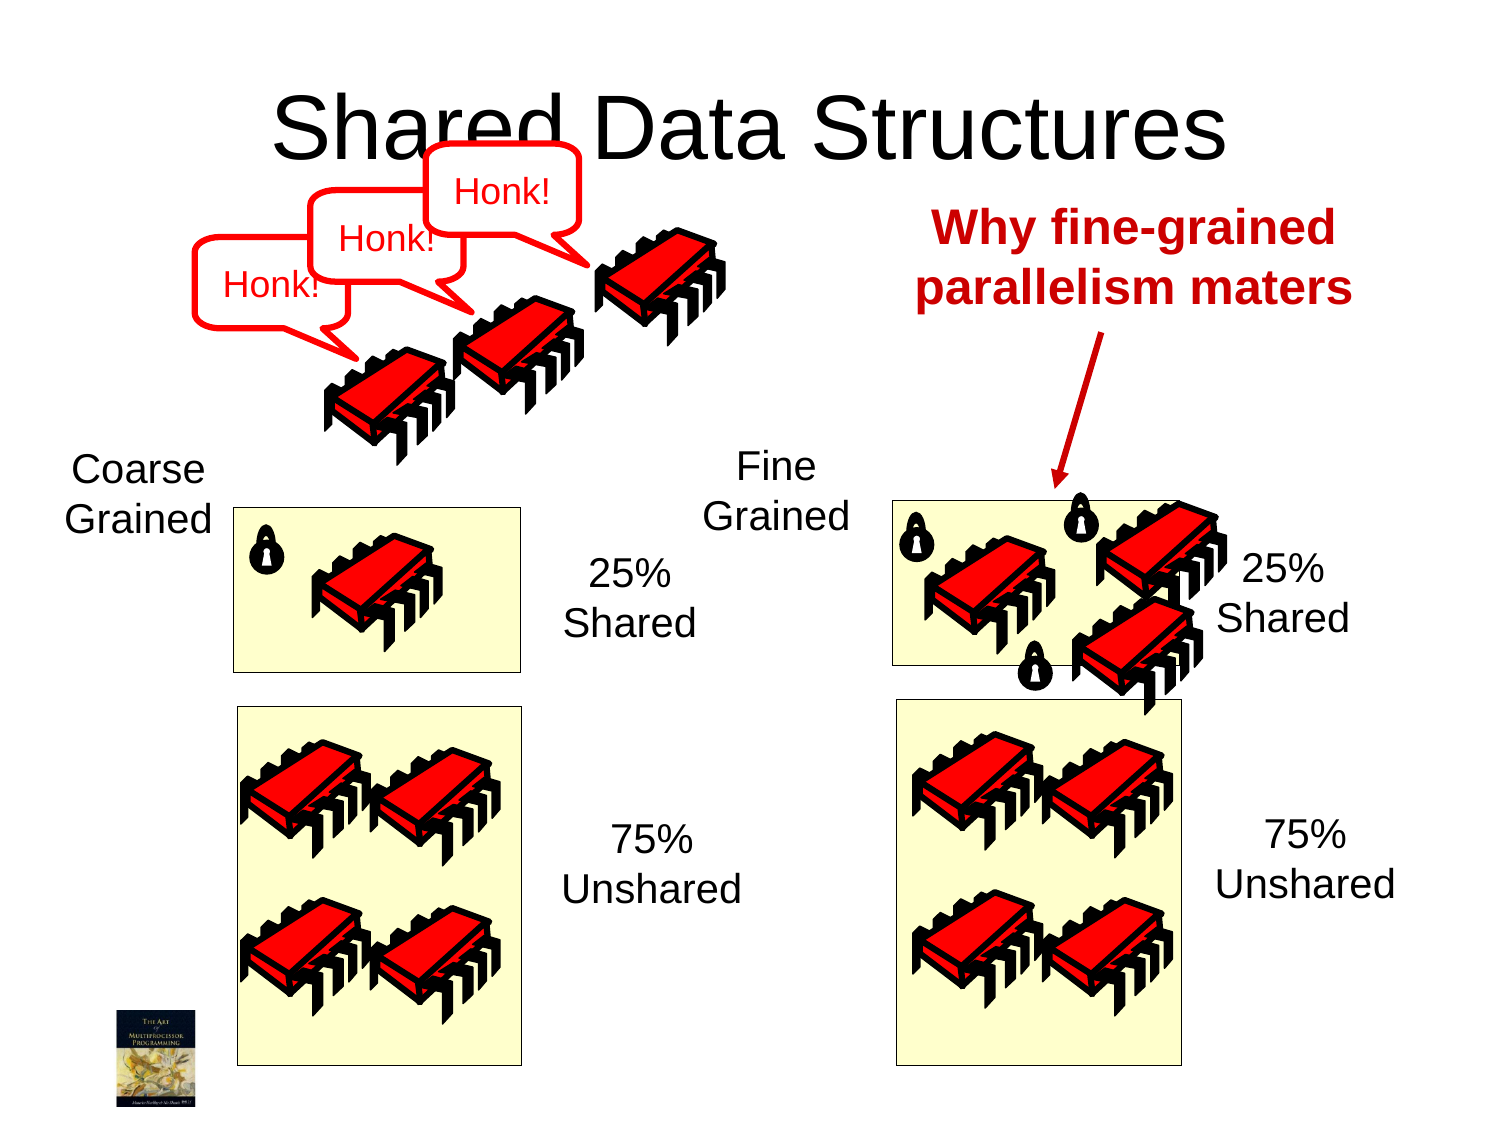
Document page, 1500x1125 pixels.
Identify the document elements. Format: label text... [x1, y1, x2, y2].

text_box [1042, 899, 1173, 1017]
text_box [912, 891, 1043, 1009]
text_box 75% Unshared [553, 804, 751, 919]
text_box Fine Grained [694, 431, 859, 547]
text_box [324, 349, 455, 466]
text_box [240, 741, 371, 859]
text_box [892, 500, 1096, 666]
text_box 25% Shared [1208, 533, 1359, 648]
text_box 25% Shared [554, 537, 705, 653]
text_box [896, 699, 1182, 1066]
text_box [237, 706, 522, 1066]
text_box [899, 512, 934, 562]
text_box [310, 189, 472, 313]
text_box Coarse Grained [56, 434, 221, 550]
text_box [370, 749, 501, 867]
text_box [912, 733, 1043, 851]
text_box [924, 537, 1055, 655]
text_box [240, 899, 371, 1017]
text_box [425, 143, 588, 266]
text_box Why fine-grained parallelism maters [835, 187, 1433, 322]
text_box 75% Unshared [1206, 799, 1404, 914]
title Shared Data Structures [111, 28, 1388, 217]
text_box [249, 524, 284, 575]
picture [107, 1010, 204, 1107]
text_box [194, 236, 357, 360]
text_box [595, 229, 726, 346]
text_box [453, 297, 584, 415]
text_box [1018, 655, 1053, 691]
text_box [1064, 492, 1099, 543]
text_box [312, 535, 443, 652]
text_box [370, 907, 501, 1025]
text_box [1052, 332, 1102, 490]
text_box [1096, 503, 1227, 620]
text_box [233, 507, 521, 673]
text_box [1072, 598, 1203, 715]
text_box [1042, 741, 1173, 858]
